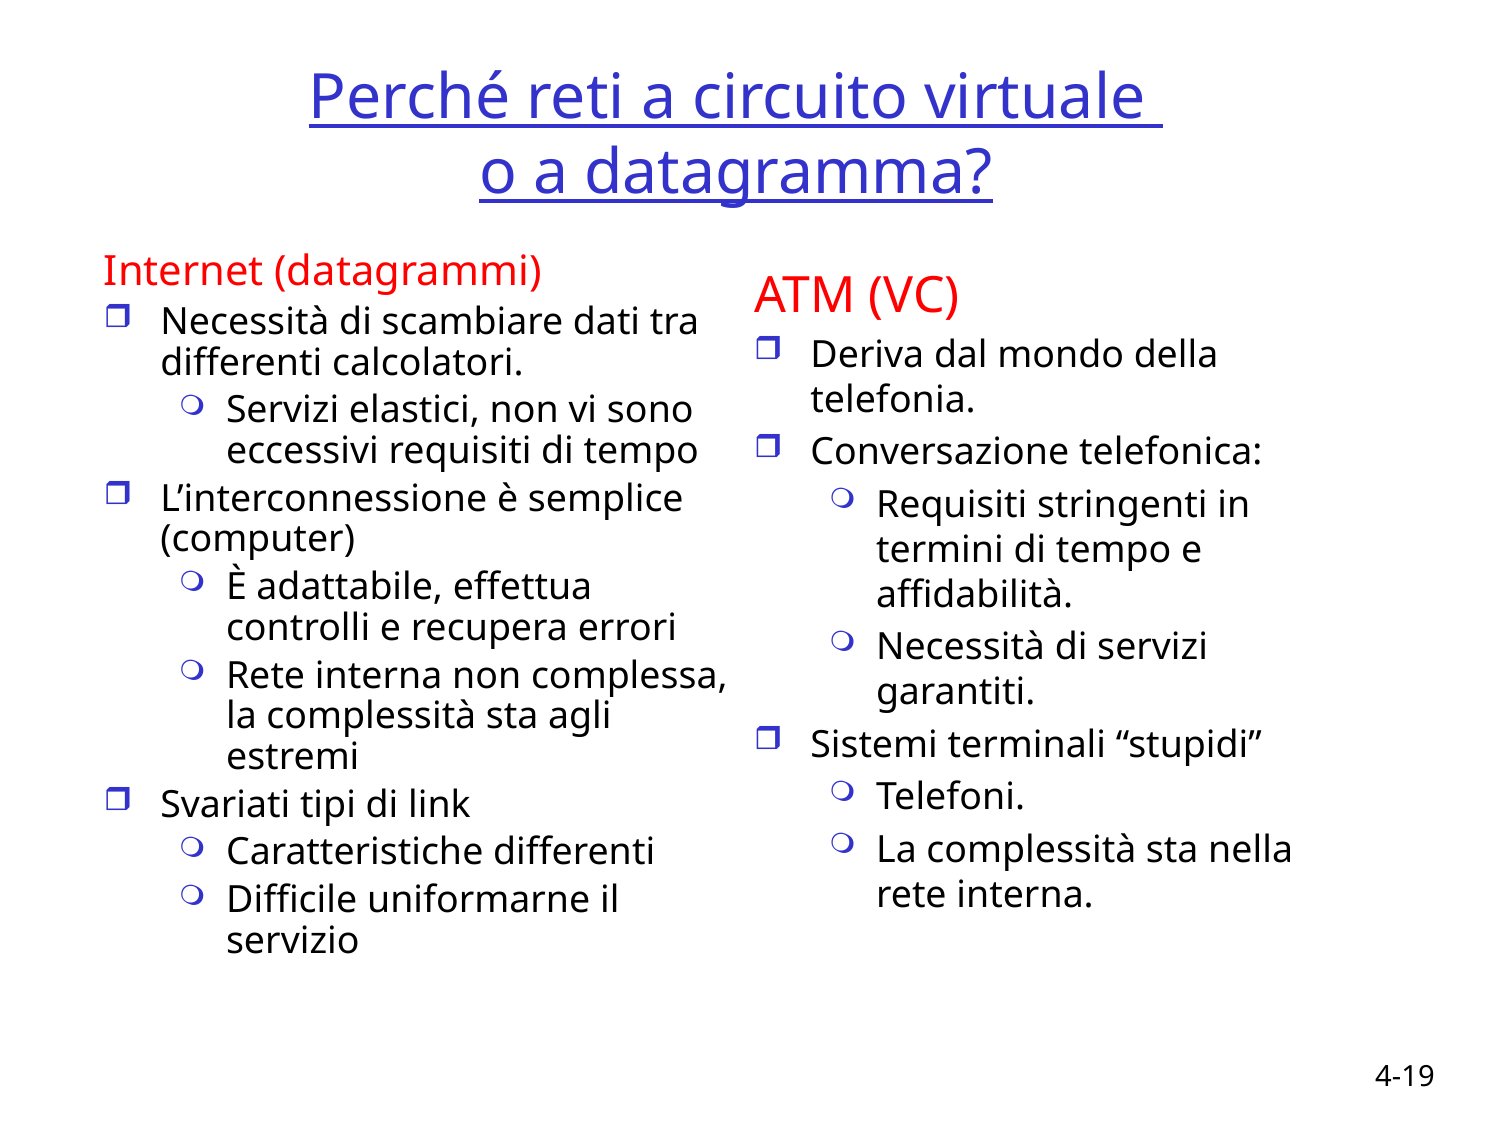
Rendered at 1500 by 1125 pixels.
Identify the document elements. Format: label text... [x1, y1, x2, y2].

slide_number 4-19 [1338, 1049, 1451, 1125]
list Internet (datagrammi) Necessità di scambiare dati tra differenti calcolatori. Servizi elastici, non vi sono eccessivi requisiti di tempo L’interconnessione è semplice (computer) È adattabile, effettua controlli e recupera errori Rete interna non complessa, la complessità sta agli estremi Svariati tipi di link Caratteristiche differenti Difficile uniformarne il servizio [88, 241, 751, 1005]
title Perché reti a circuito virtuale o a datagramma? [87, 37, 1385, 226]
list ATM (VC) Deriva dal mondo della telefonia. Conversazione telefonica: Requisiti stringenti in termini di tempo e affidabilità. Necessità di servizi garantiti. Sistemi terminali “stupidi” Telefoni. La complessità sta nella rete interna. [738, 254, 1365, 1018]
